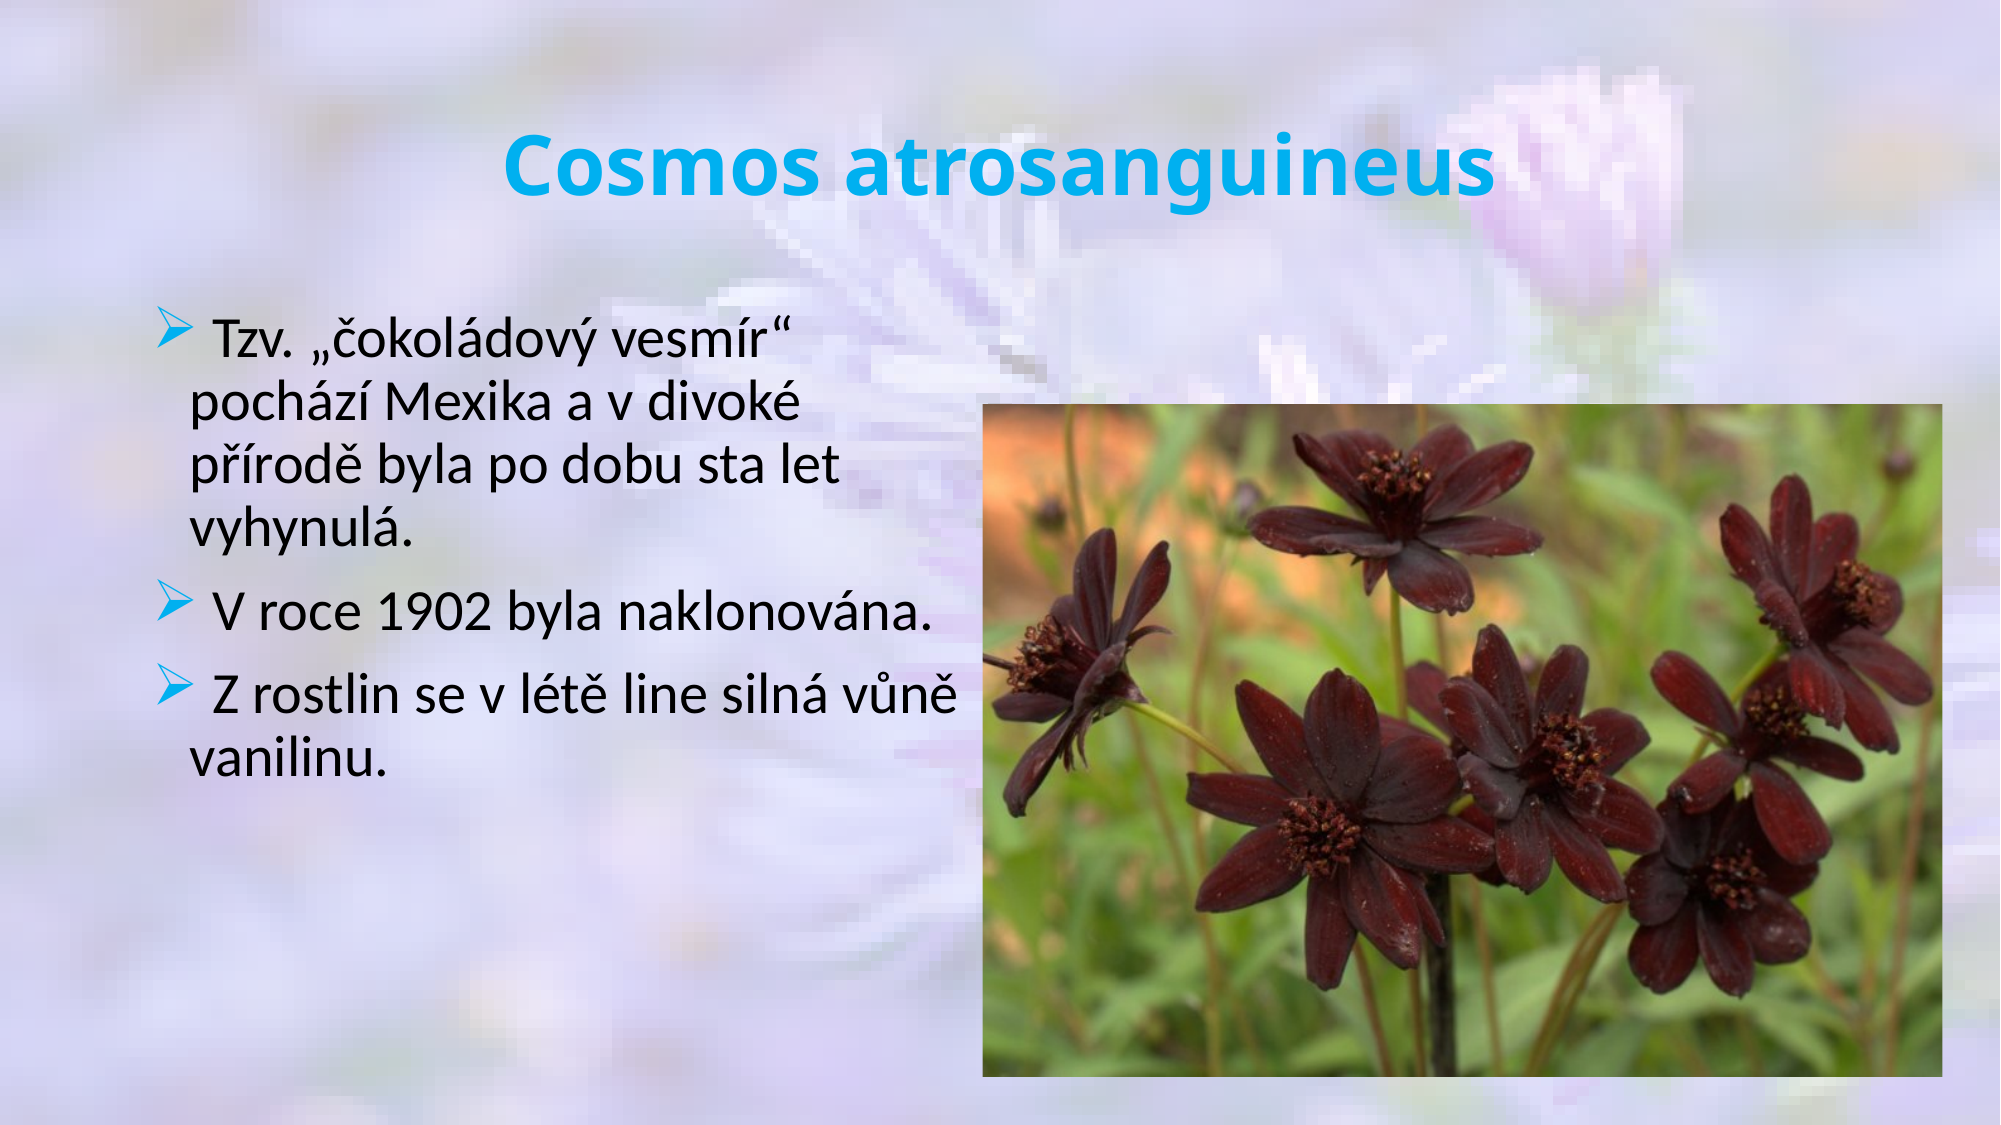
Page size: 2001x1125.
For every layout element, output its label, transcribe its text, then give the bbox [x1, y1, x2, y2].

list Tzv. „čokoládový vesmír“ pochází Mexika a v divoké přírodě byla po dobu sta let vyhynulá. V roce 1902 byla naklonována. Z rostlin se v létě line silná vůně vanilinu. [137, 299, 983, 1014]
title Cosmos atrosanguineus [137, 59, 1863, 278]
picture [982, 404, 1943, 1077]
